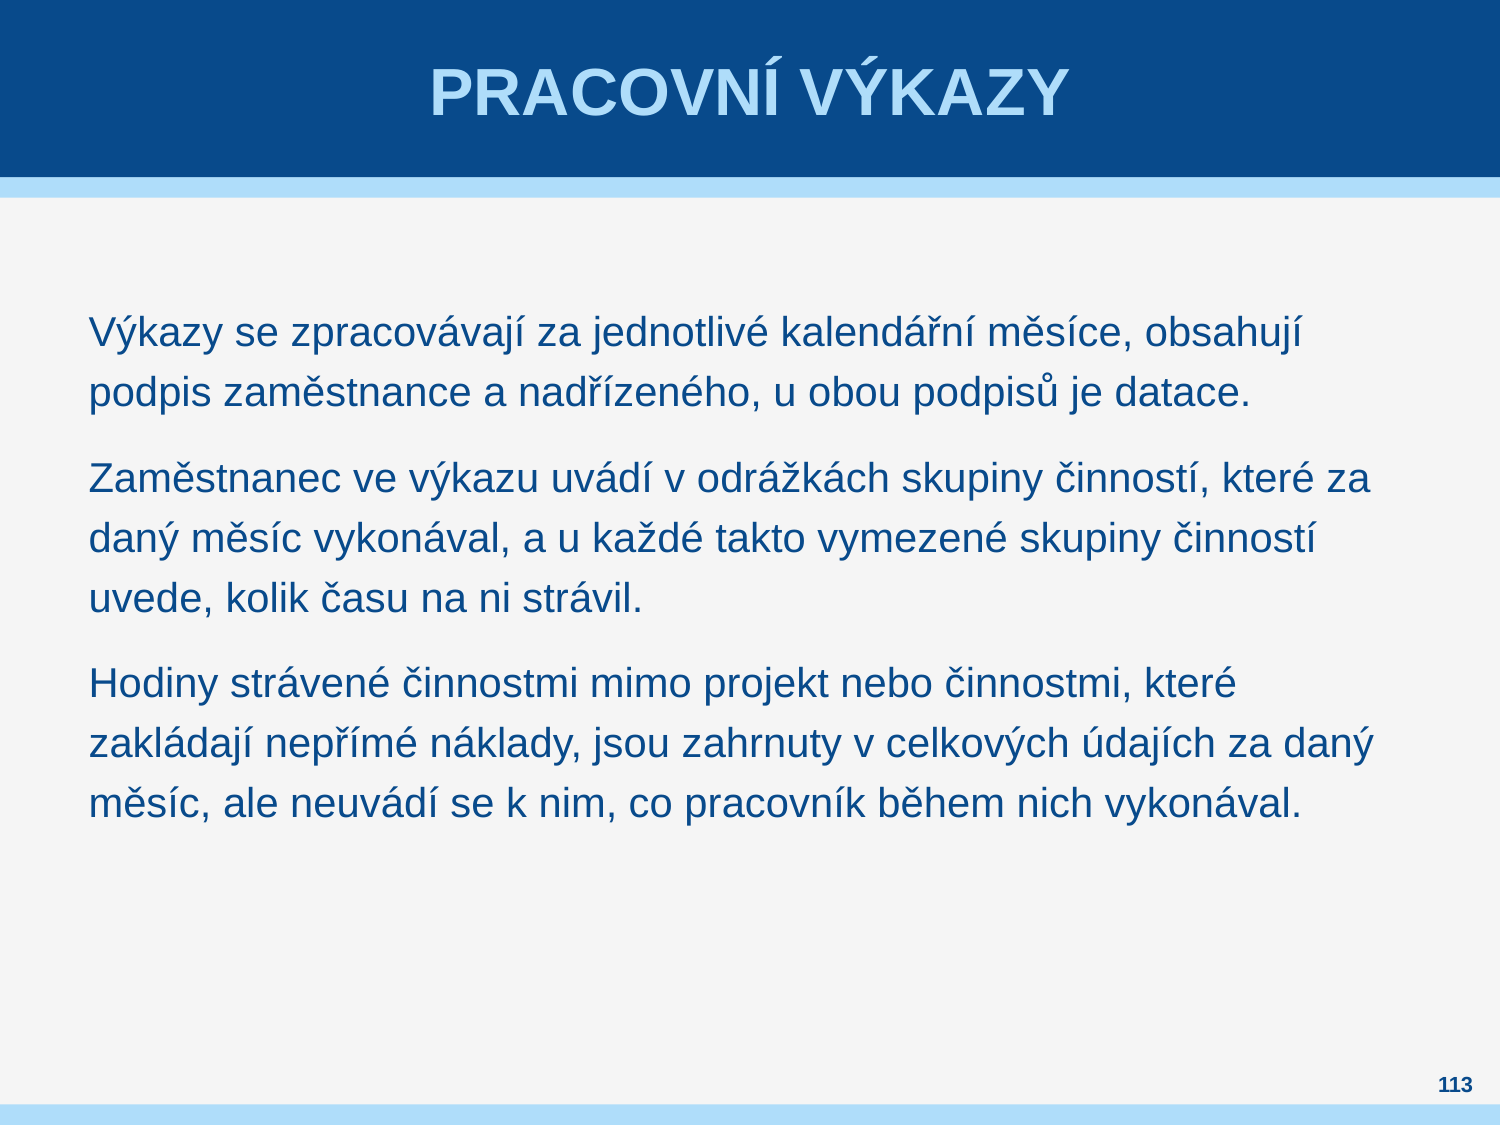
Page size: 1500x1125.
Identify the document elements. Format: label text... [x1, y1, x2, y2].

list Výkazy se zpracovávají za jednotlivé kalendářní měsíce, obsahují podpis zaměstnance a nadřízeného, u obou podpisů je datace. Zaměstnanec ve výkazu uvádí v odrážkách skupiny činností, které za daný měsíc vykonával, a u každé takto vymezené skupiny činností uvede, kolik času na ni strávil. Hodiny strávené činnostmi mimo projekt nebo činnostmi, které zakládají nepřímé náklady, jsou zahrnuty v celkových údajích za daný měsíc, ale neuvádí se k nim, co pracovník během nich vykonával. [88, 295, 1412, 1004]
slide_number 113 [1417, 1068, 1495, 1099]
title Pracovní výkazy [59, 0, 1441, 178]
